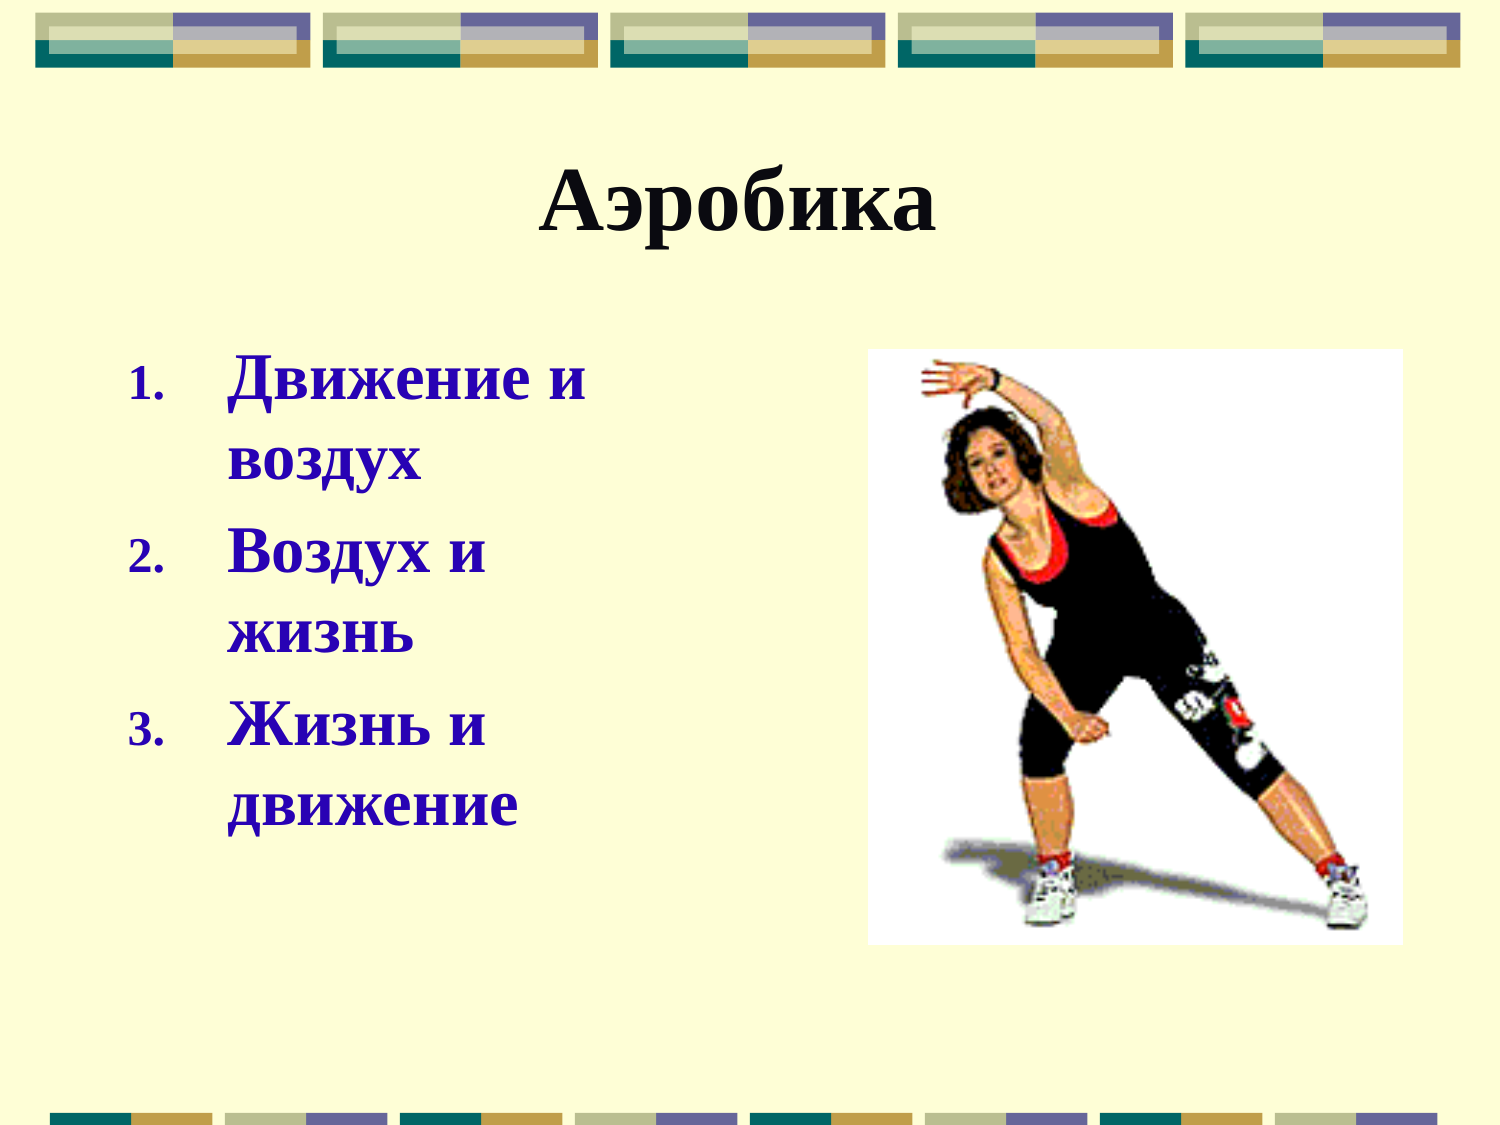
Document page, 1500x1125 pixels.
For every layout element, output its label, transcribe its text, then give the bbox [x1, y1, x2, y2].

title Аэробика [112, 99, 1388, 288]
list Движение и воздух Воздух и жизнь Жизнь и движение [112, 324, 668, 1001]
picture [867, 349, 1404, 946]
